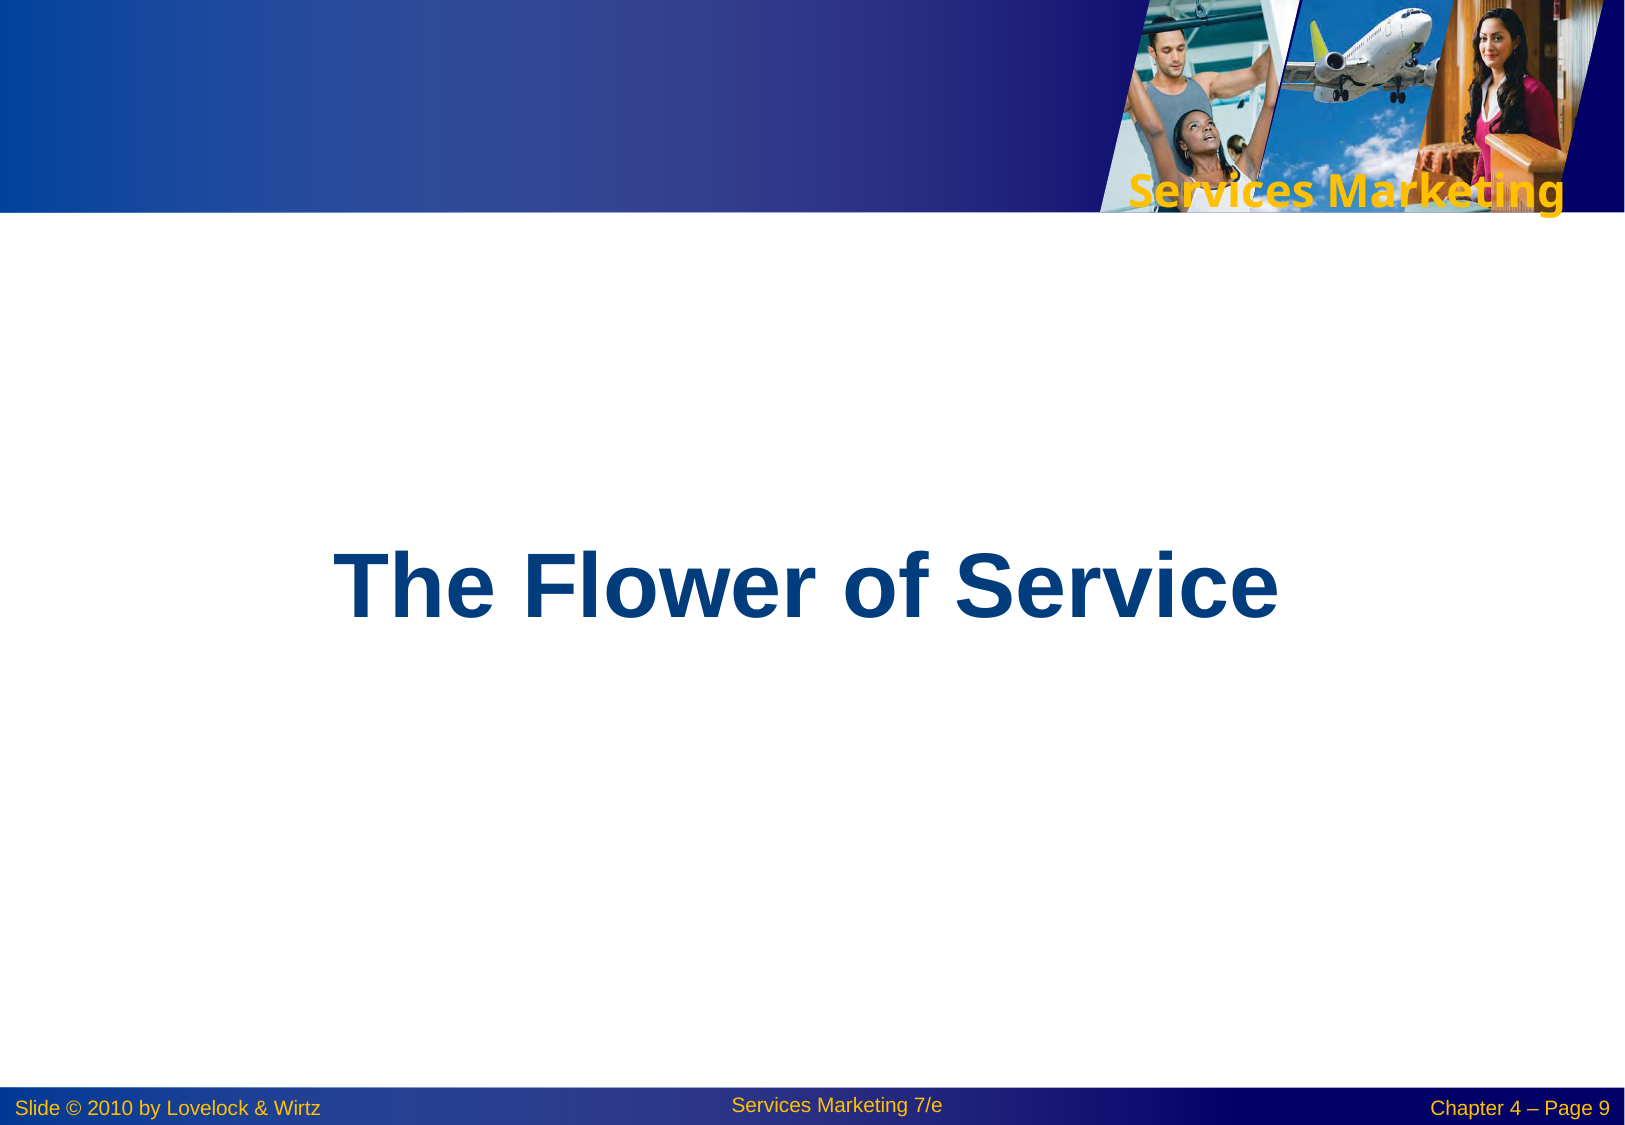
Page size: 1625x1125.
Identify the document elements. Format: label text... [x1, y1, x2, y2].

text_box The Flower of Service [115, 410, 1500, 740]
picture [1100, 0, 1604, 213]
picture [1546, 187, 1556, 202]
picture [1162, 186, 1172, 192]
